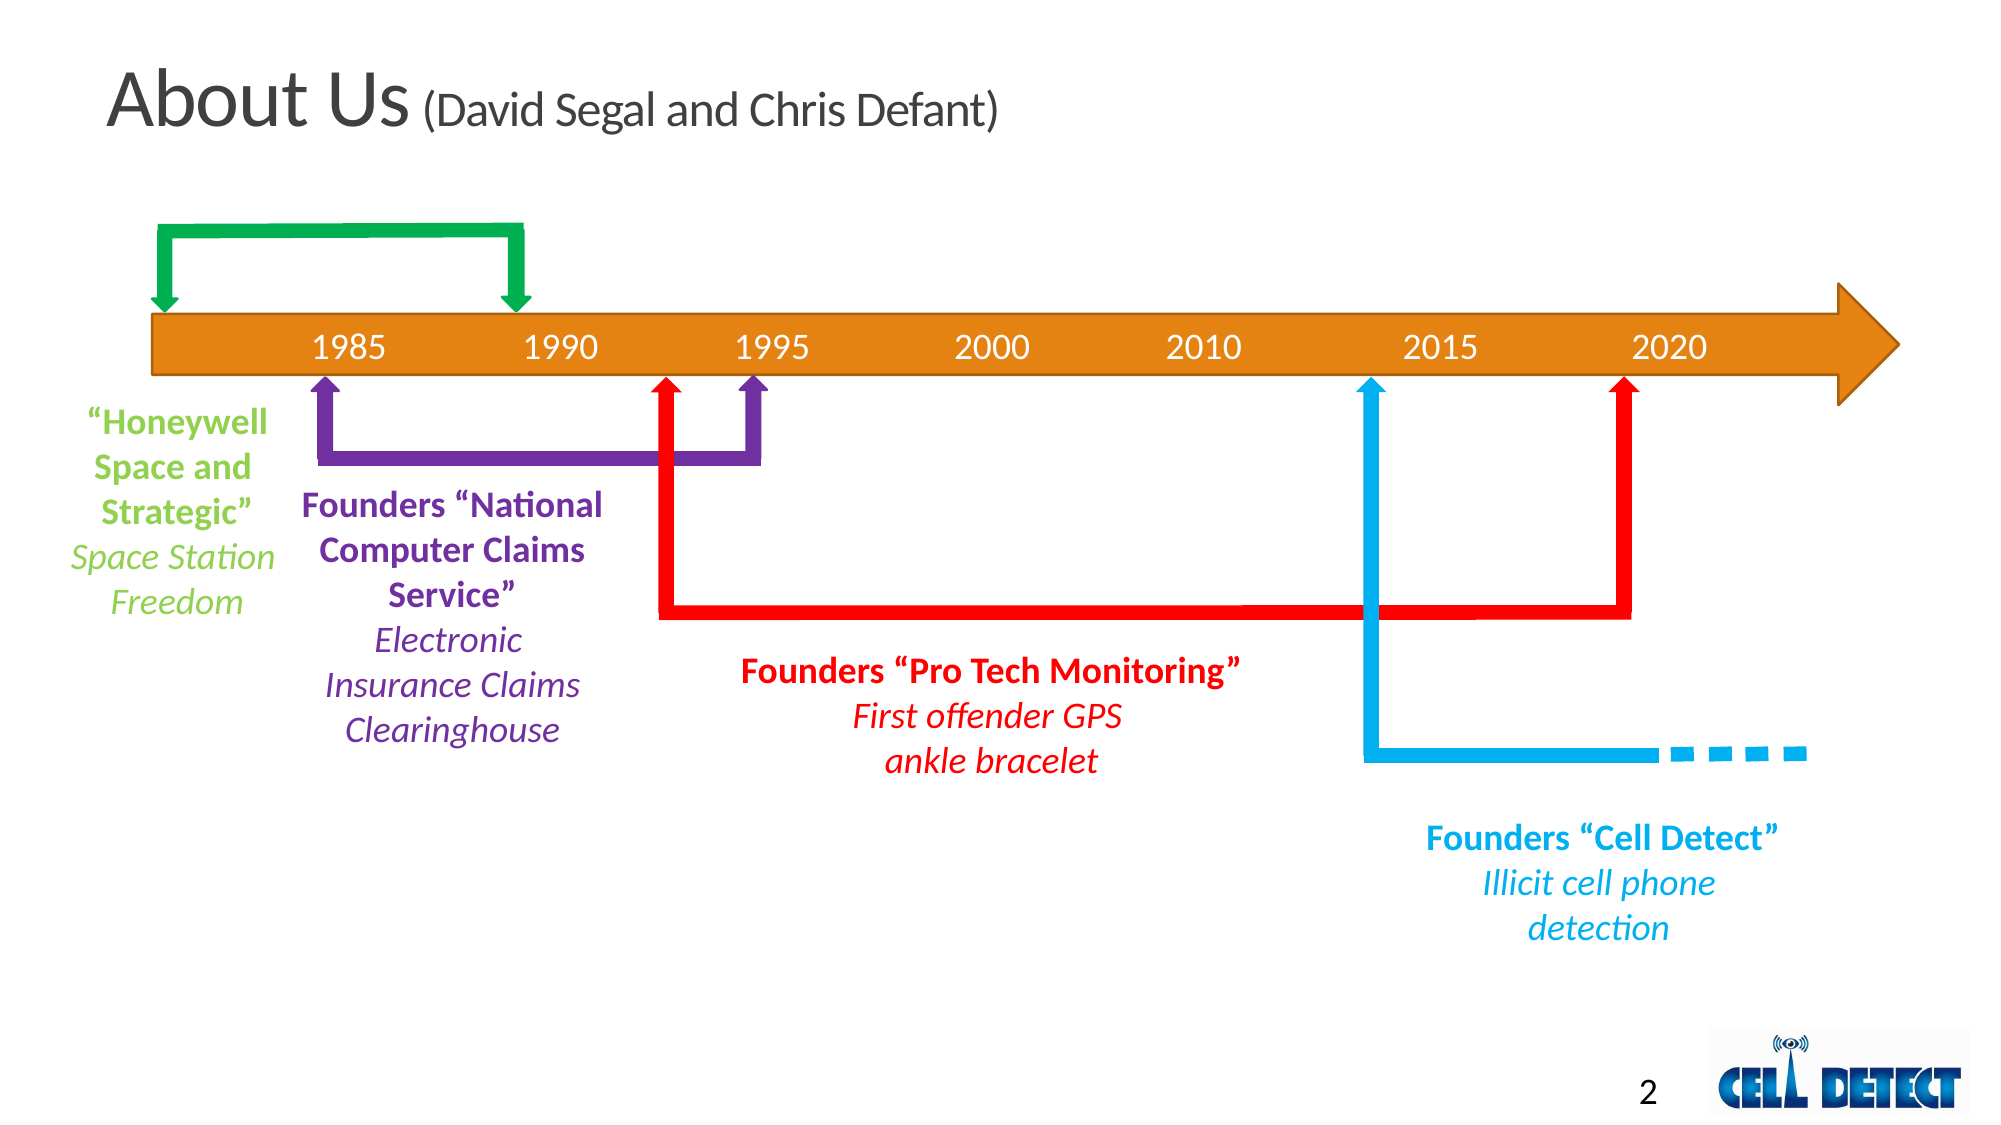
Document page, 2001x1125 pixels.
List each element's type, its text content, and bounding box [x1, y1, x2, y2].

text_box 1985 1990 1995 2000 2010 2015 2020 [150, 282, 1901, 407]
text_box “Honeywell Space and Strategic” Space Station Freedom [0, 389, 372, 630]
text_box [656, 469, 676, 615]
text_box Founders “Pro Tech Monitoring” First offender GPS ankle bracelet [716, 638, 1268, 789]
text_box [1607, 375, 1642, 614]
text_box Founders “National Computer Claims Service” Electronic Insurance Claims Clearinghouse [286, 472, 620, 758]
text_box [1354, 375, 1388, 608]
title About Us (David Segal and Chris Defant) [91, 55, 1900, 152]
text_box Founders “Cell Detect” Illicit cell phone detection [1276, 805, 1931, 956]
text_box [500, 228, 532, 313]
text_box [649, 375, 684, 455]
text_box [738, 375, 769, 461]
text_box [1362, 621, 1381, 758]
slide_number 2 [1624, 1059, 1706, 1120]
text_box [150, 229, 179, 313]
text_box [310, 376, 340, 461]
picture [1708, 1027, 1971, 1116]
